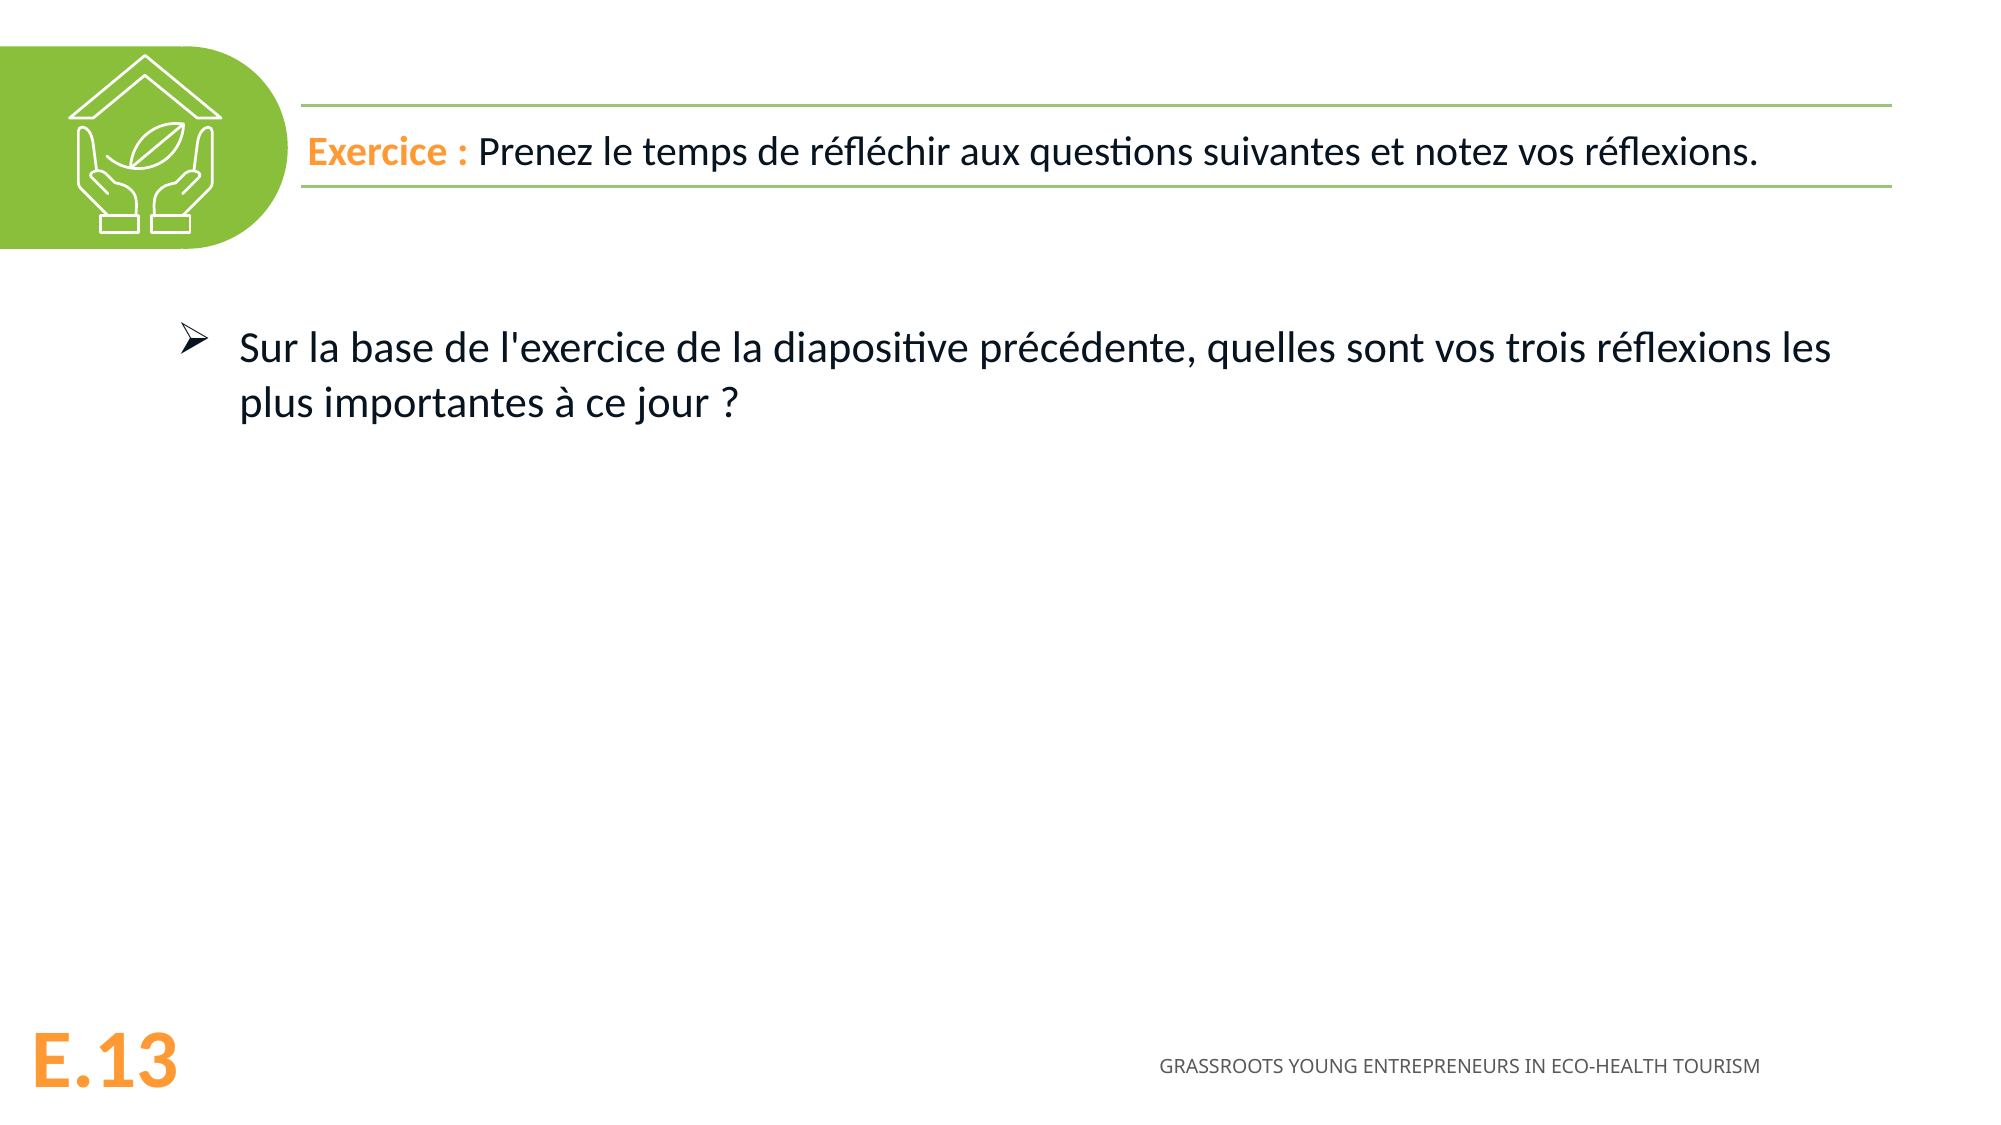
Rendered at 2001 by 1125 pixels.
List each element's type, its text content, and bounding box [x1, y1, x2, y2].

list Sur la base de l'exercice de la diapositive précédente, quelles sont vos trois réflexions les plus importantes à ce jour ? [106, 296, 1904, 964]
text_box E.13 [11, 1019, 300, 1125]
list Exercice : Prenez le temps de réfléchir aux questions suivantes et notez vos réflexions. [287, 96, 1957, 268]
text_box GRASSROOTS YOUNG ENTREPRENEURS IN ECO-HEALTH TOURISM [1144, 1046, 1852, 1085]
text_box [68, 54, 222, 233]
text_box [0, 46, 287, 249]
